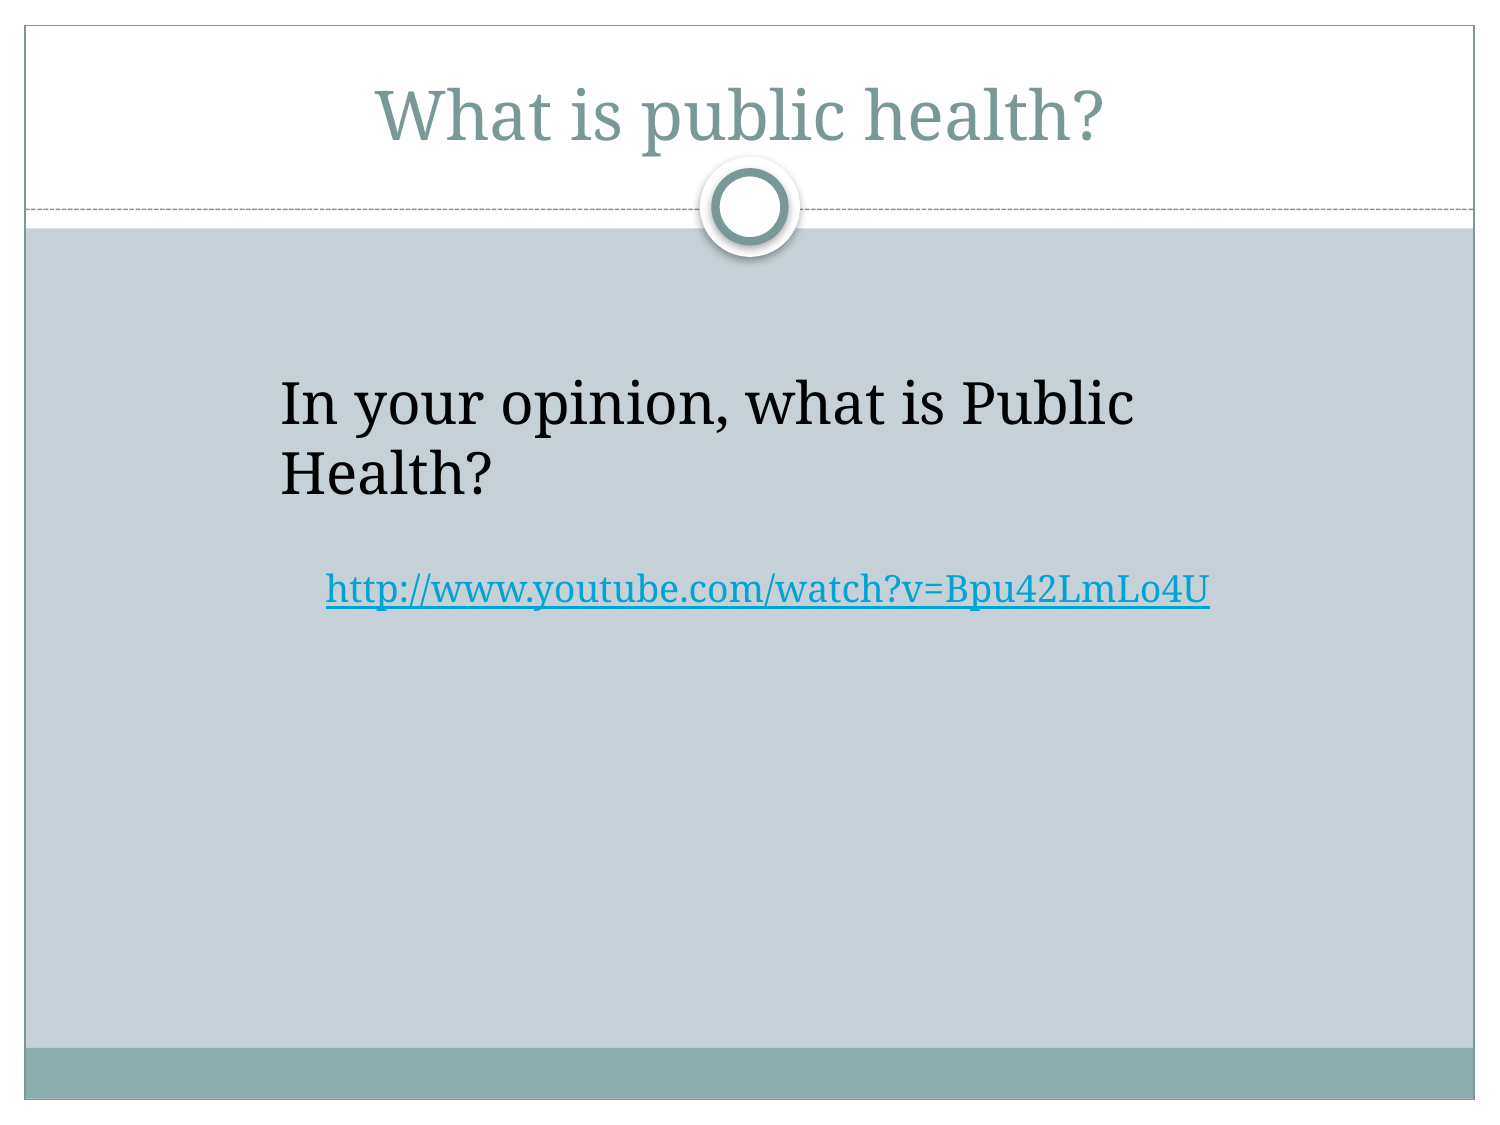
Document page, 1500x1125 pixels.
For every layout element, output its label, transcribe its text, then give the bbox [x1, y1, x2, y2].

text_box http://www.youtube.com/watch?v=Bpu42LmLo4U [194, 467, 1341, 669]
title What is public health? [49, 37, 1450, 162]
text_box In your opinion, what is Public Health? [265, 358, 1353, 514]
